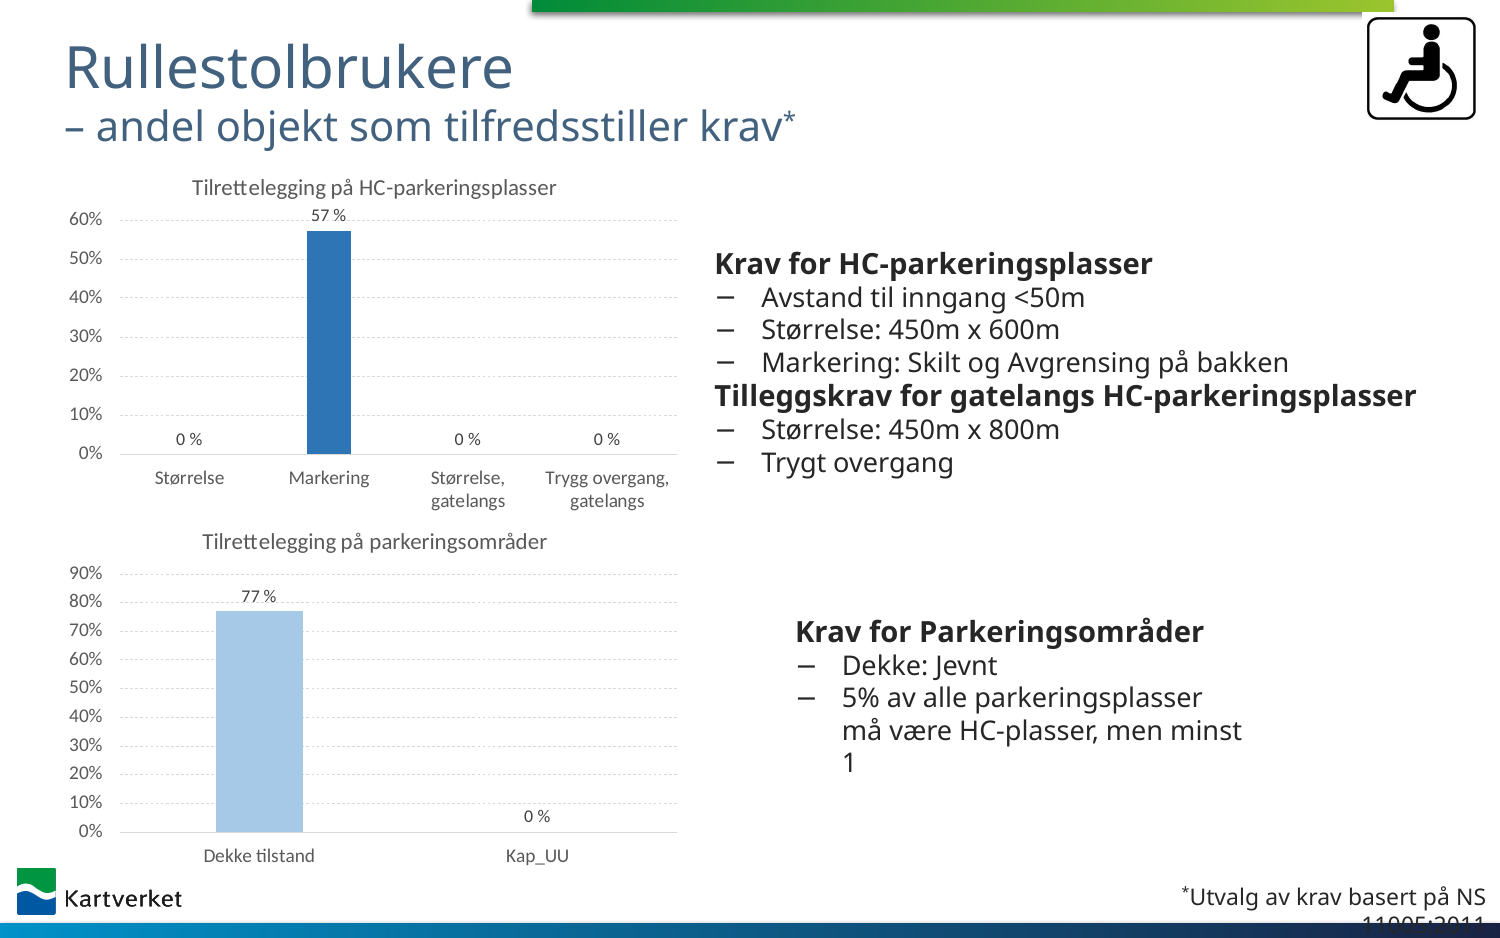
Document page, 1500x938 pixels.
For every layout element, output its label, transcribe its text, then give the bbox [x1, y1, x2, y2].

text_box Krav for Parkeringsområder Dekke: Jevnt 5% av alle parkeringsplasser må være HC-plasser, men minst 1 [780, 605, 1261, 786]
text_box *Utvalg av krav basert på NS 11005:2011 [1068, 873, 1500, 938]
picture [62, 166, 688, 519]
text_box Rullestolbrukere – andel objekt som tilfredsstiller krav* [49, 25, 1431, 158]
picture [1362, 12, 1481, 126]
text_box Krav for HC-parkeringsplasser Avstand til inngang <50m Størrelse: 450m x 600m Markering: Skilt og Avgrensing på bakken Tilleggskrav for gatelangs HC-parkeringsplasser Størrelse: 450m x 800m Trygt overgang [699, 237, 1433, 485]
picture [62, 520, 688, 874]
